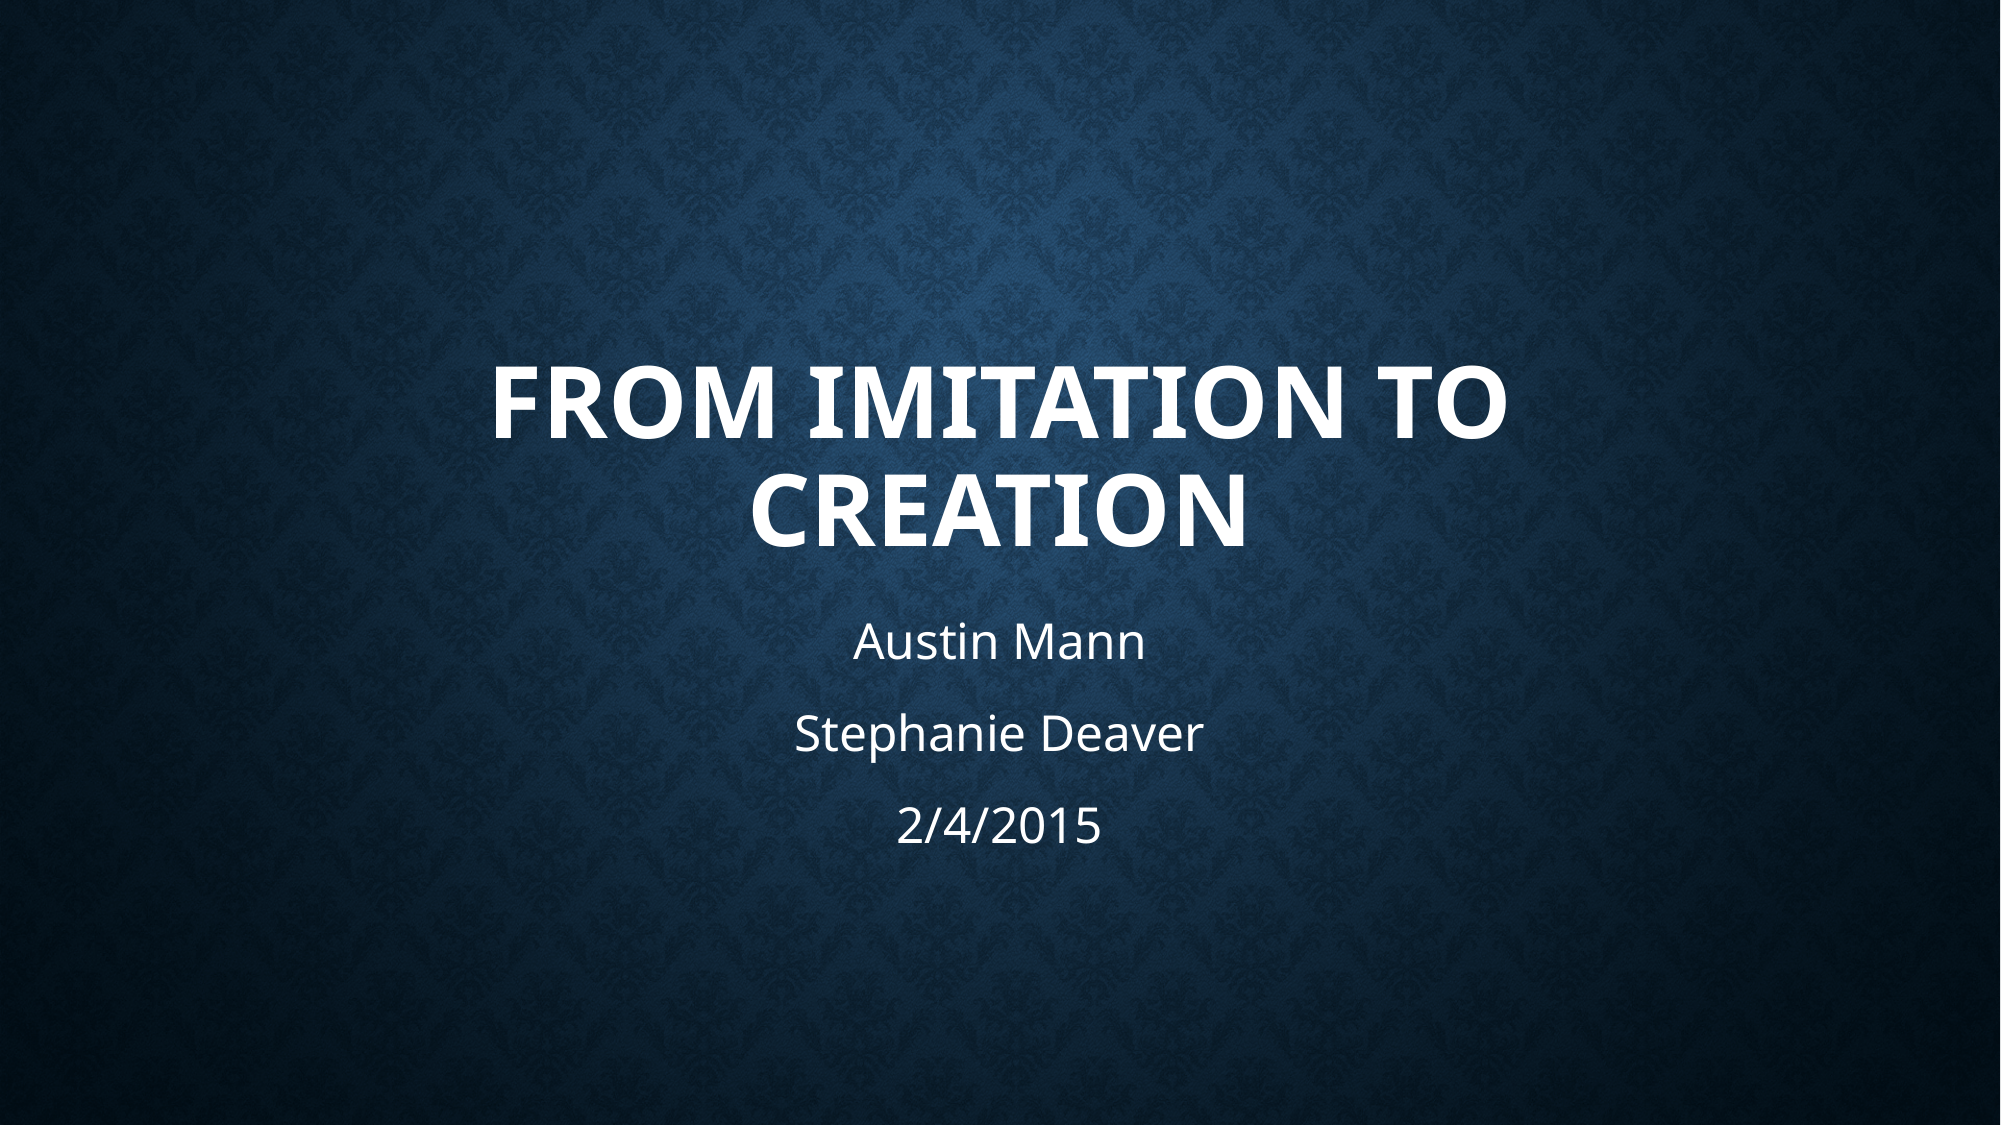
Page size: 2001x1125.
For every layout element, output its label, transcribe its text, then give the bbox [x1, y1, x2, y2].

title From Imitation to Creation [261, 184, 1739, 576]
subtitle Austin Mann Stephanie Deaver 2/4/2015 [261, 590, 1739, 863]
